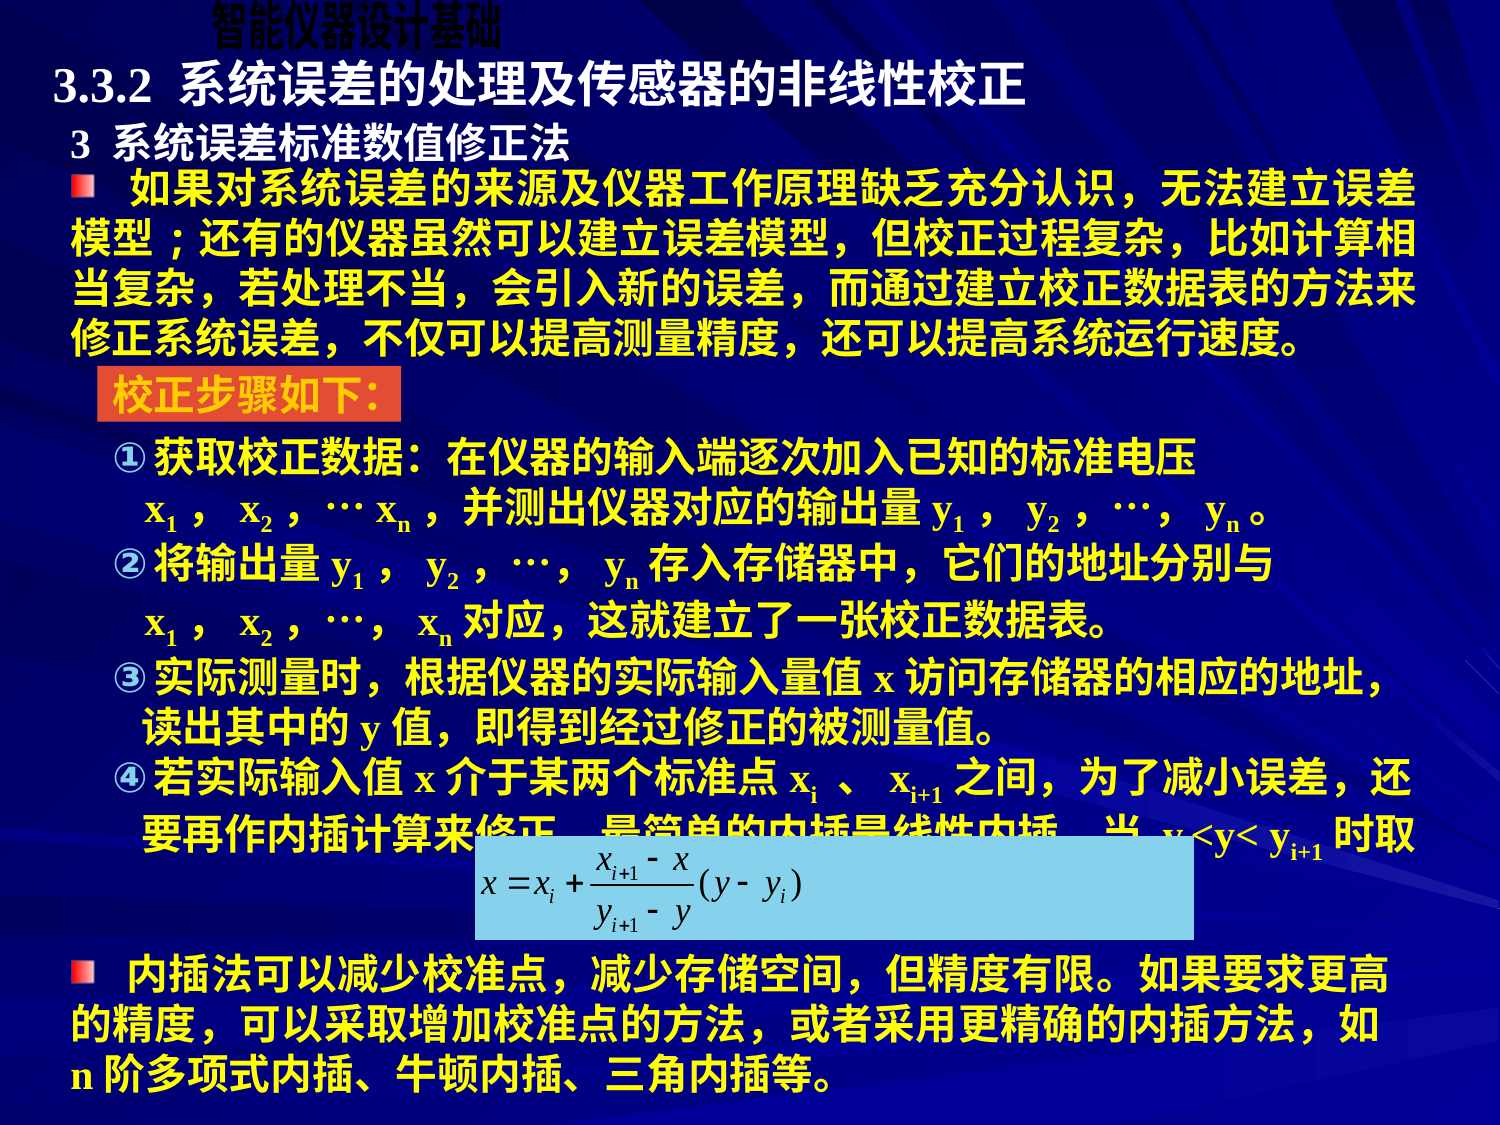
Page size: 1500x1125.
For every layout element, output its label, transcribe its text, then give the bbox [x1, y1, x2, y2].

picture [70, 173, 97, 200]
text_box 校正步骤如下： [97, 365, 402, 422]
text_box 如果对系统误差的来源及仪器工作原理缺乏充分认识，无法建立误差模型;还有的仪器虽然可以建立误差模型，但校正过程复杂，比如计算相当复杂，若处理不当，会引入新的误差，而通过建立校正数据表的方法来修正系统误差，不仅可以提高测量精度，还可以提高系统运行速度。 [55, 154, 1433, 376]
text_box 3 系统误差标准数值修正法 [55, 121, 812, 154]
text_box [474, 836, 1194, 941]
text_box 获取校正数据：在仪器的输入端逐次加入已知的标准电压 x1，x2，…xn，并测出仪器对应的输出量y1，y2，…，yn。 将输出量y1，y2，…，yn存入存储器中，它们的地址分别与 x1，x2，…，xn对应，这就建立了一张校正数据表。 实际测量时，根据仪器的实际输入量值x访问存储器的相应的地址， 读出其中的y值，即得到经过修正的被测量值。 若实际输入值x介于某两个标准点xi 、xi+1之间，为了减小误差，还 要再作内插计算来修正，最简单的内插是线性内插，当 yi<y< yi+1时取 [97, 422, 1446, 1002]
picture [70, 959, 97, 986]
text_box 内插法可以减少校准点，减少存储空间，但精度有限。如果要求更高的精度，可以采取增加校准点的方法，或者采用更精确的内插方法，如n阶多项式内插、牛顿内插、三角内插等。 [55, 940, 1406, 1111]
text_box 3.3.2 系统误差的处理及传感器的非线性校正 [37, 45, 1351, 121]
